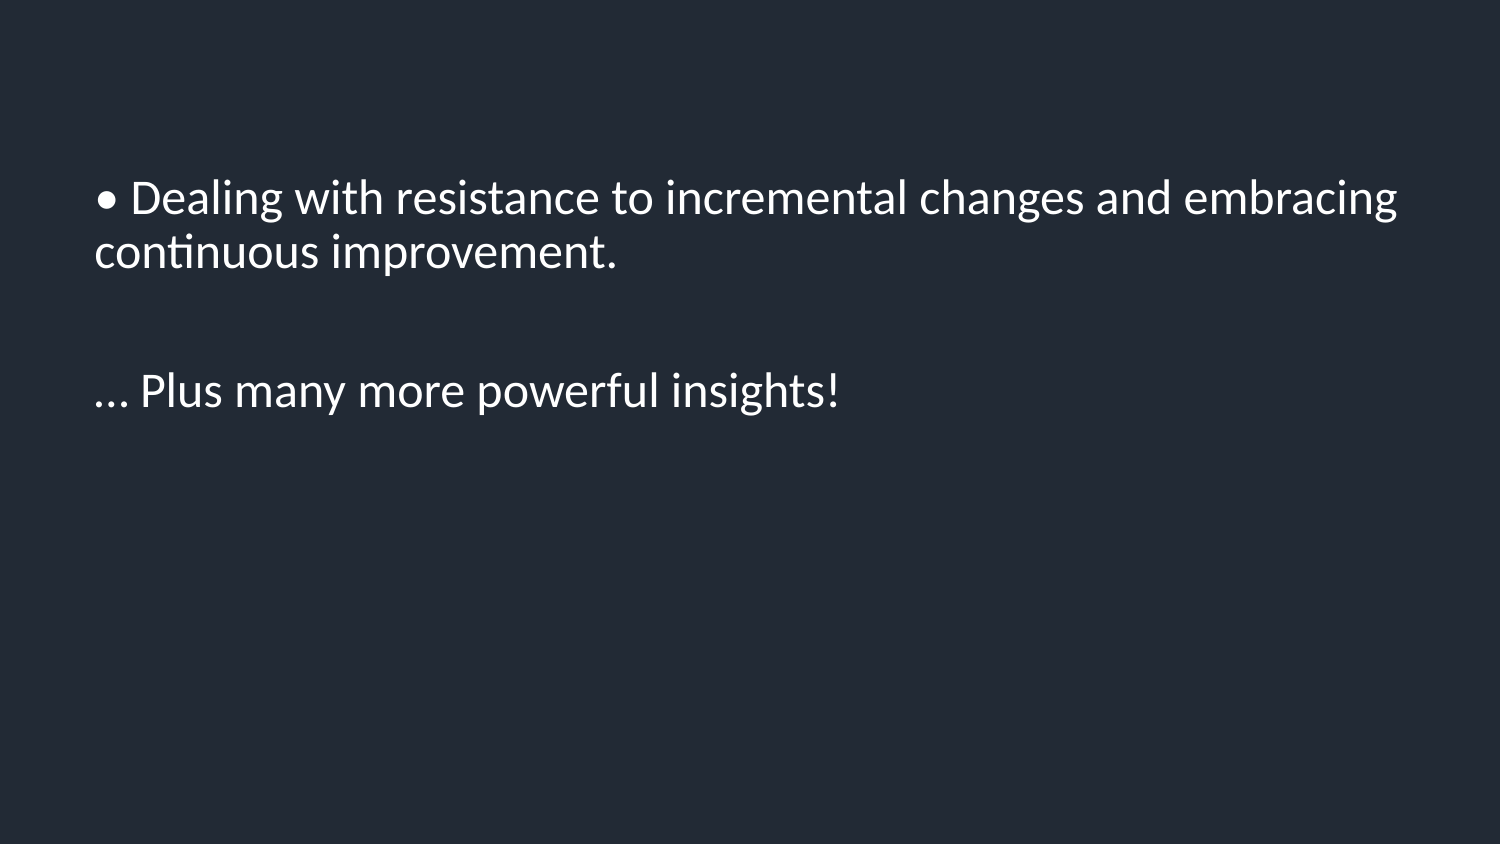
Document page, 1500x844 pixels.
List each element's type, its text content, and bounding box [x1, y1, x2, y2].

list • Dealing with resistance to incremental changes and embracing continuous improvement. … Plus many more powerful insights! [79, 164, 1456, 731]
